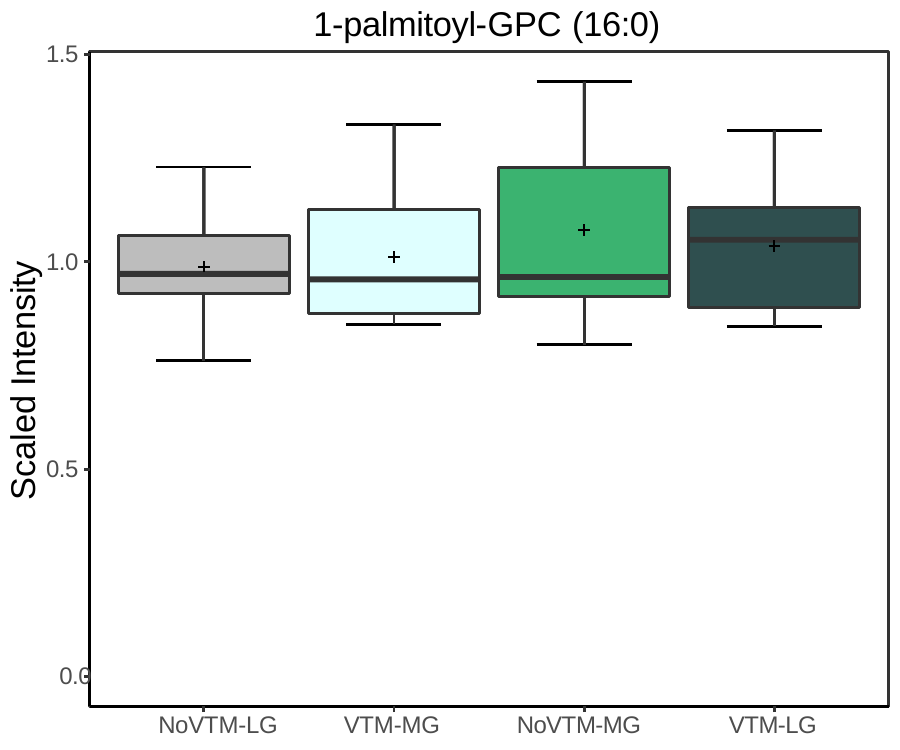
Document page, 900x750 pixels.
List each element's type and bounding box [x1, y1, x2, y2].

slide_number [156, 713, 290, 750]
text_box [1, 244, 82, 503]
text_box [83, 50, 891, 738]
text_box [311, 0, 667, 44]
footer [57, 661, 95, 750]
text_box [44, 36, 82, 68]
